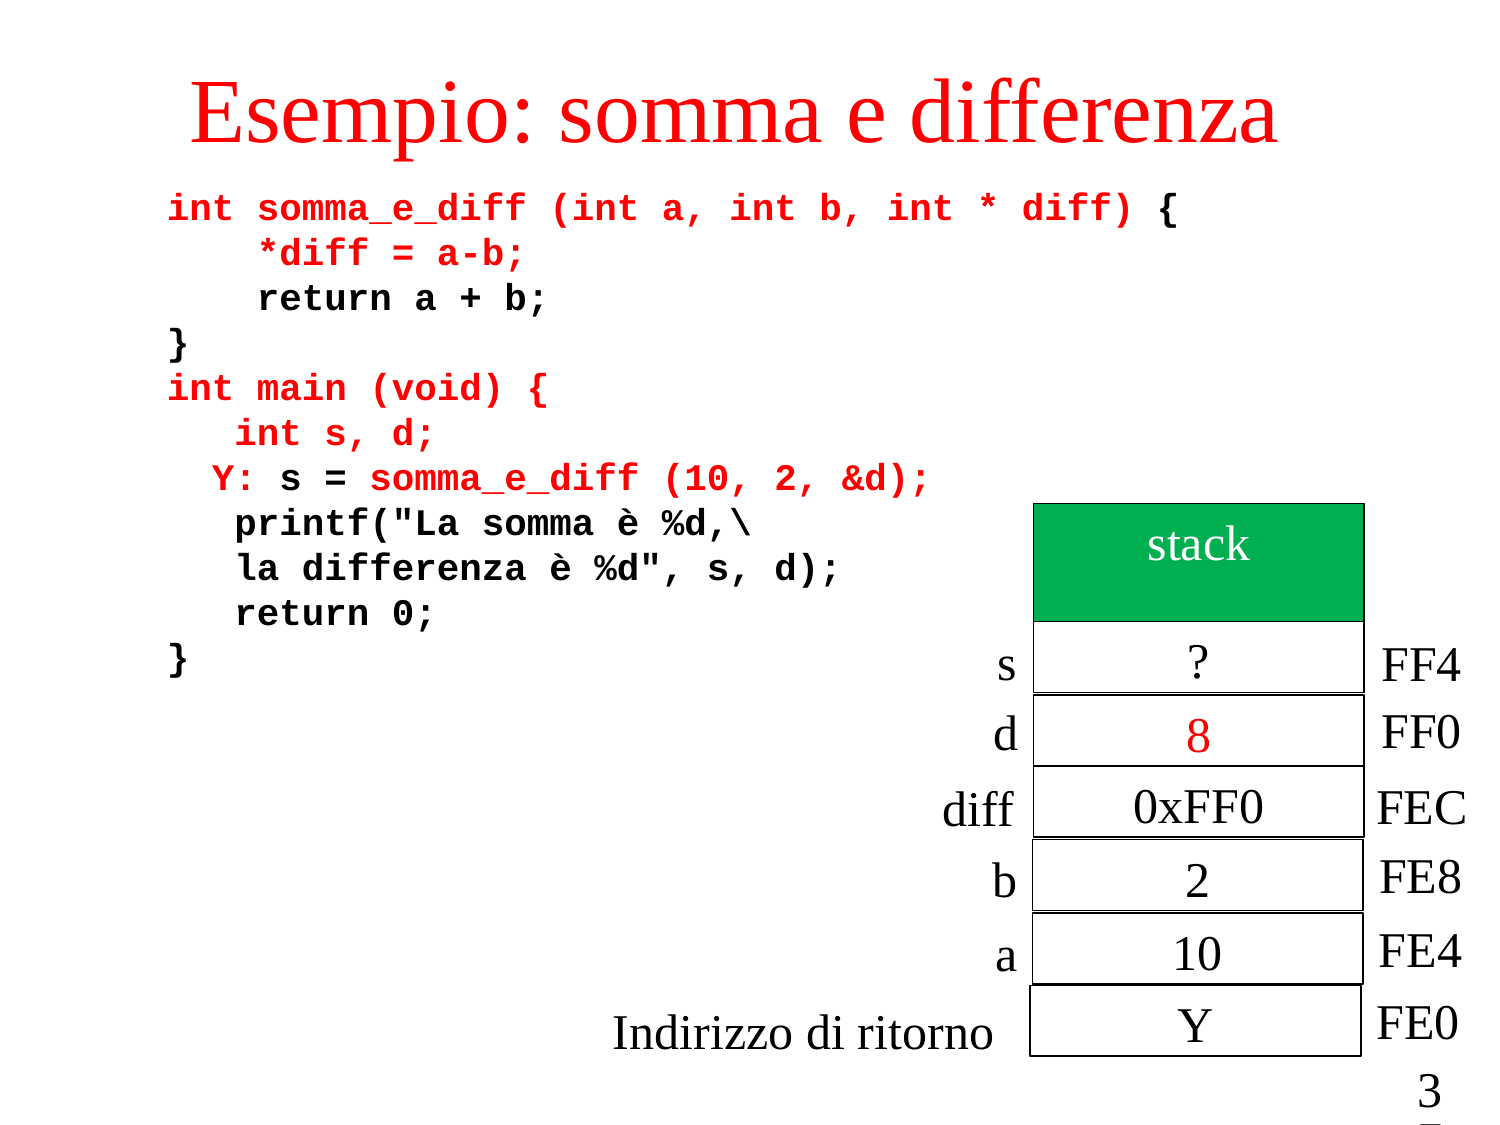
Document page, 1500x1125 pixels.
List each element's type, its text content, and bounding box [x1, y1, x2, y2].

text_box 10 [1033, 913, 1364, 984]
text_box stack [1033, 503, 1365, 621]
text_box int somma_e_diff (int a, int b, int * diff) { *diff = a-b; return a + b; } int main (void) { int s, d; Y: s = somma_e_diff (10, 2, &d); printf("La somma è %d,\ la differenza è %d", s, d); return 0; } [2, 125, 1471, 776]
title Esempio: somma e differenza [0, 0, 1471, 213]
text_box ? [1033, 621, 1365, 693]
slide_number 37 [1402, 1054, 1471, 1117]
text_box Indirizzo di ritorno [582, 992, 1010, 1072]
text_box 0xFF0 [1033, 766, 1365, 837]
text_box FF0 [1366, 691, 1500, 762]
text_box d [978, 692, 1033, 762]
text_box diff [902, 768, 1029, 847]
text_box b [933, 839, 1033, 913]
text_box 8 [1033, 695, 1365, 766]
text_box 2 [1033, 839, 1364, 911]
text_box FF4 [1366, 624, 1500, 691]
text_box Y [1030, 985, 1361, 1057]
text_box a [933, 913, 1033, 992]
text_box FE0 [1361, 982, 1496, 1054]
text_box FE8 [1364, 836, 1498, 908]
text_box s [974, 622, 1033, 693]
text_box FE4 [1364, 910, 1498, 981]
text_box FEC [1361, 767, 1495, 838]
